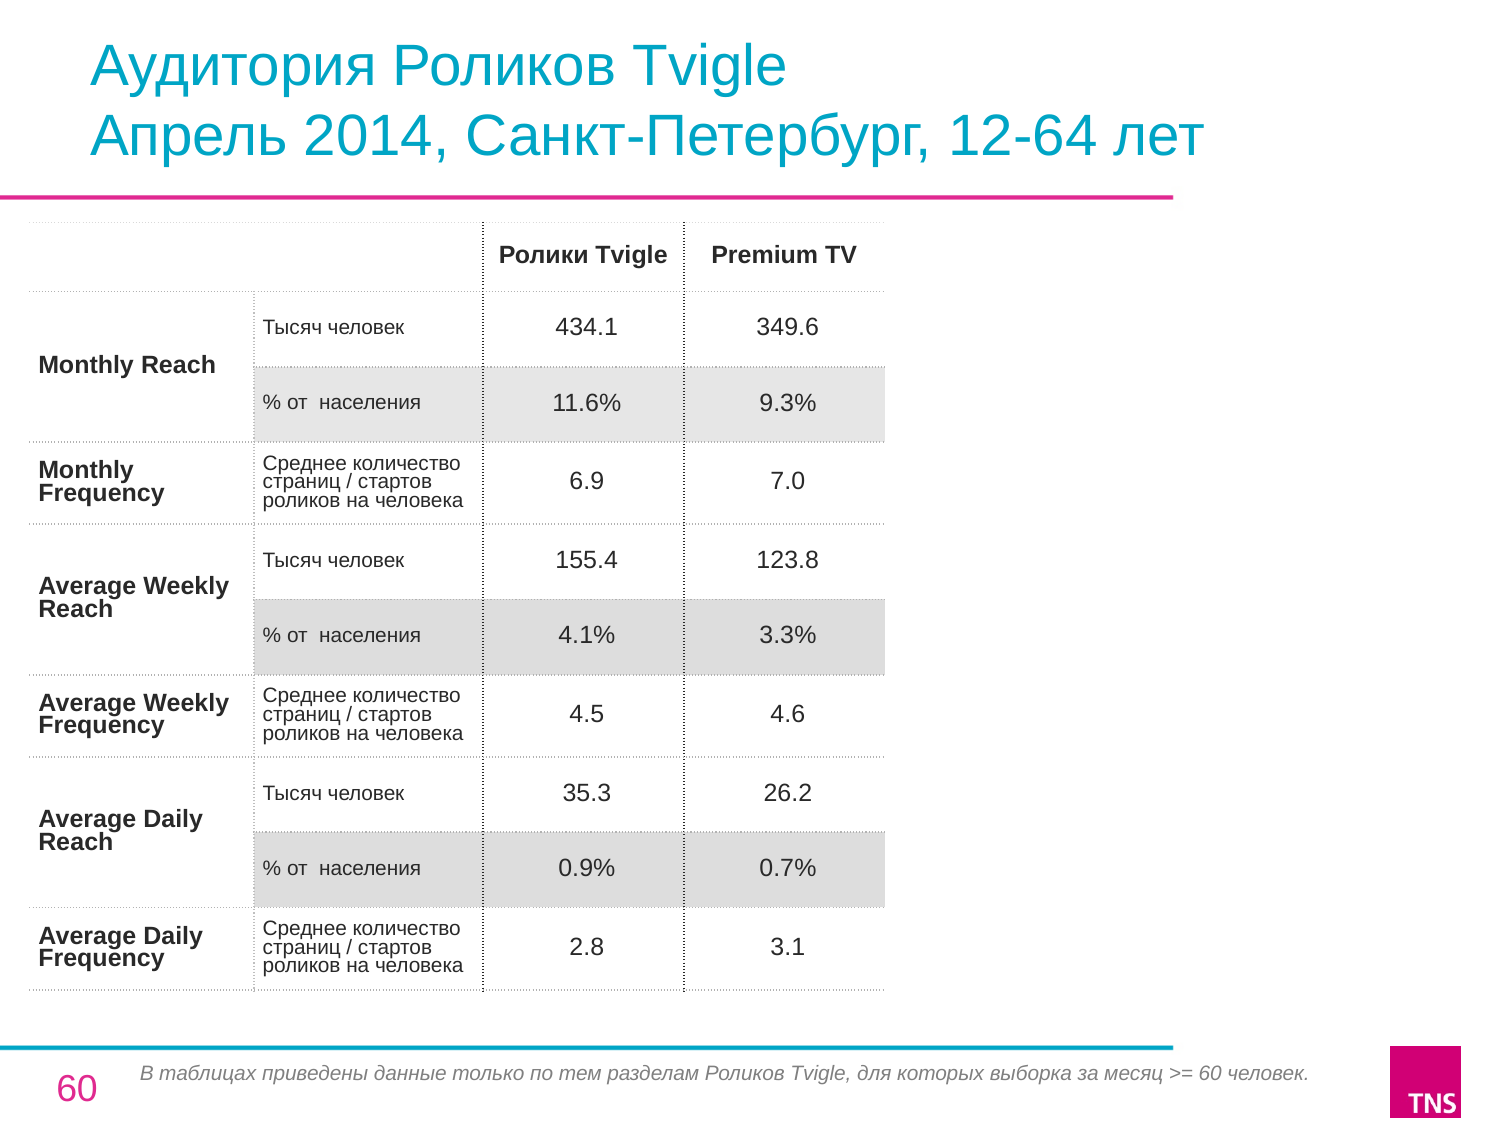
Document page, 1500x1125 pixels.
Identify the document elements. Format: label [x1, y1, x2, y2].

text_box [124, 1052, 1463, 1092]
table_header [29, 223, 885, 291]
picture [0, 0, 1500, 1125]
slide_number [40, 1055, 392, 1125]
title [74, 8, 1476, 187]
table_cell [29, 291, 885, 990]
